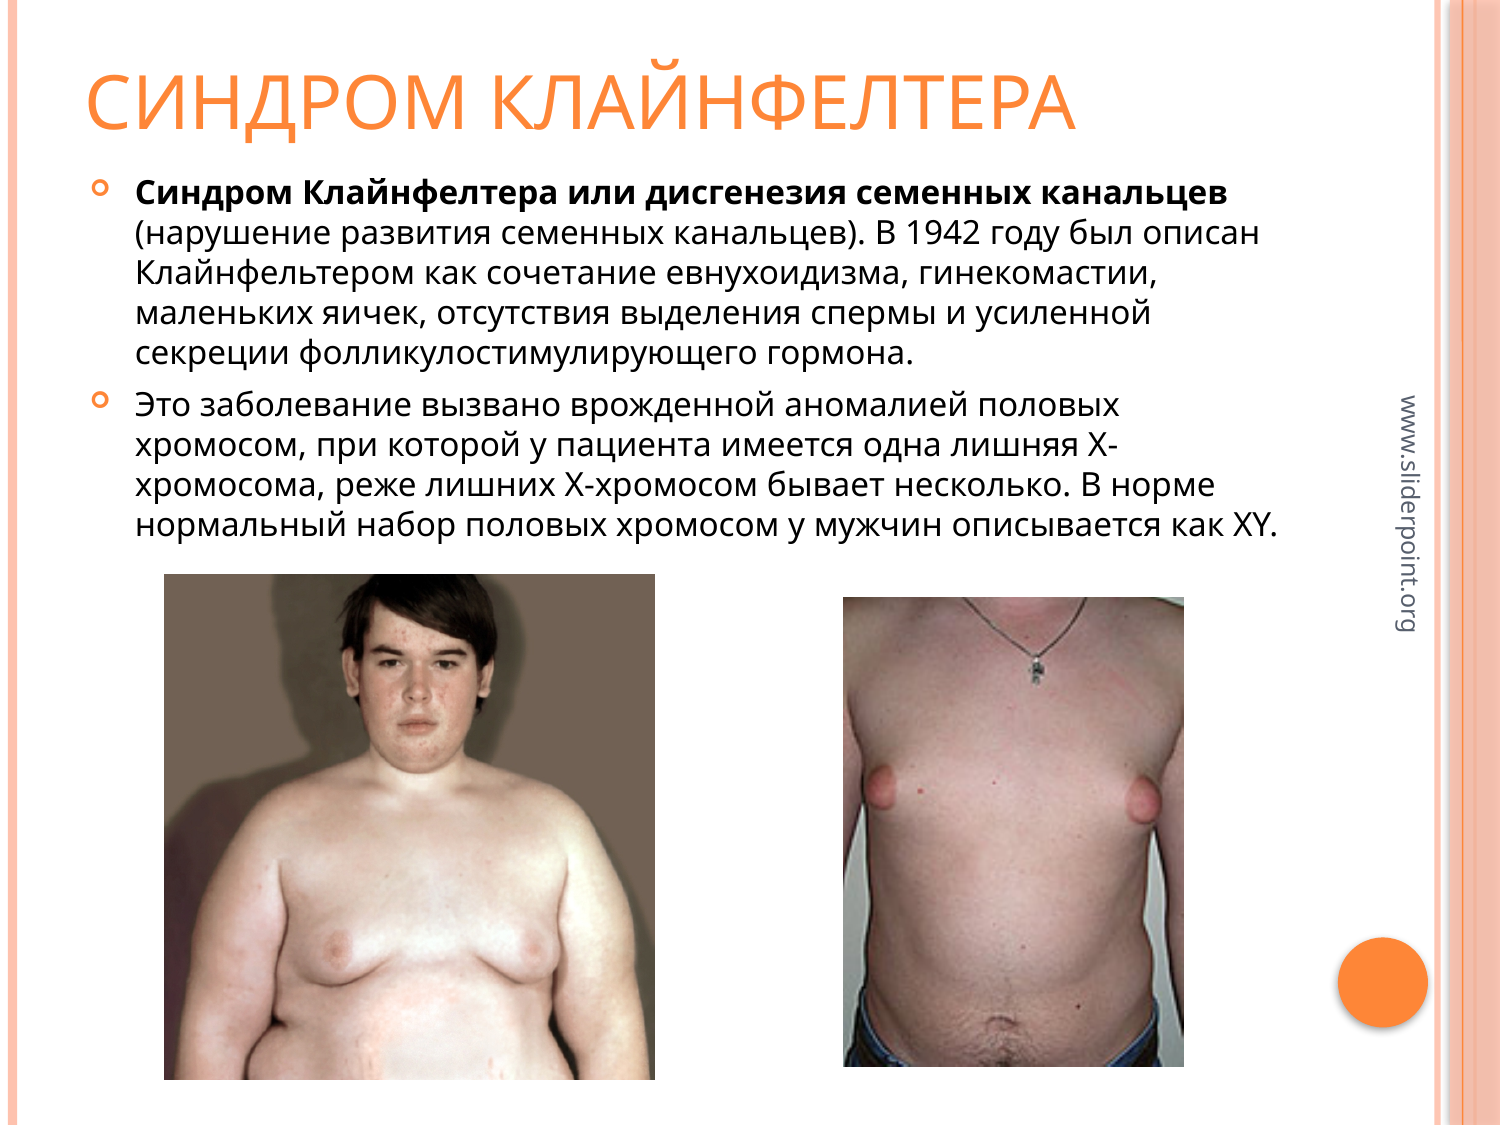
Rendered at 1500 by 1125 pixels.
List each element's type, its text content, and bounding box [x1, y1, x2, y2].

picture [163, 573, 655, 1081]
list Синдром Клайнфелтера или дисгенезия семенных канальцев (нарушение развития семенных канальцев). В 1942 году был описан Клайнфельтером как сочетание евнухоидизма, гинекомастии, маленьких яичек, отсутствия выделения спермы и усиленной секреции фолликулостимулирующего гормона. Это заболевание вызвано врожденной аномалией половых хромосом, при которой у пациента имеется одна лишняя Х-хромосома, реже лишних Х-хромосом бывает несколько. В норме нормальный набор половых хромосом у мужчин описывается как ХY. [75, 164, 1300, 1062]
picture [843, 597, 1185, 1067]
title синдром клайнфелтера [70, 46, 1296, 153]
footer www.sliderpoint.org [1379, 380, 1440, 906]
